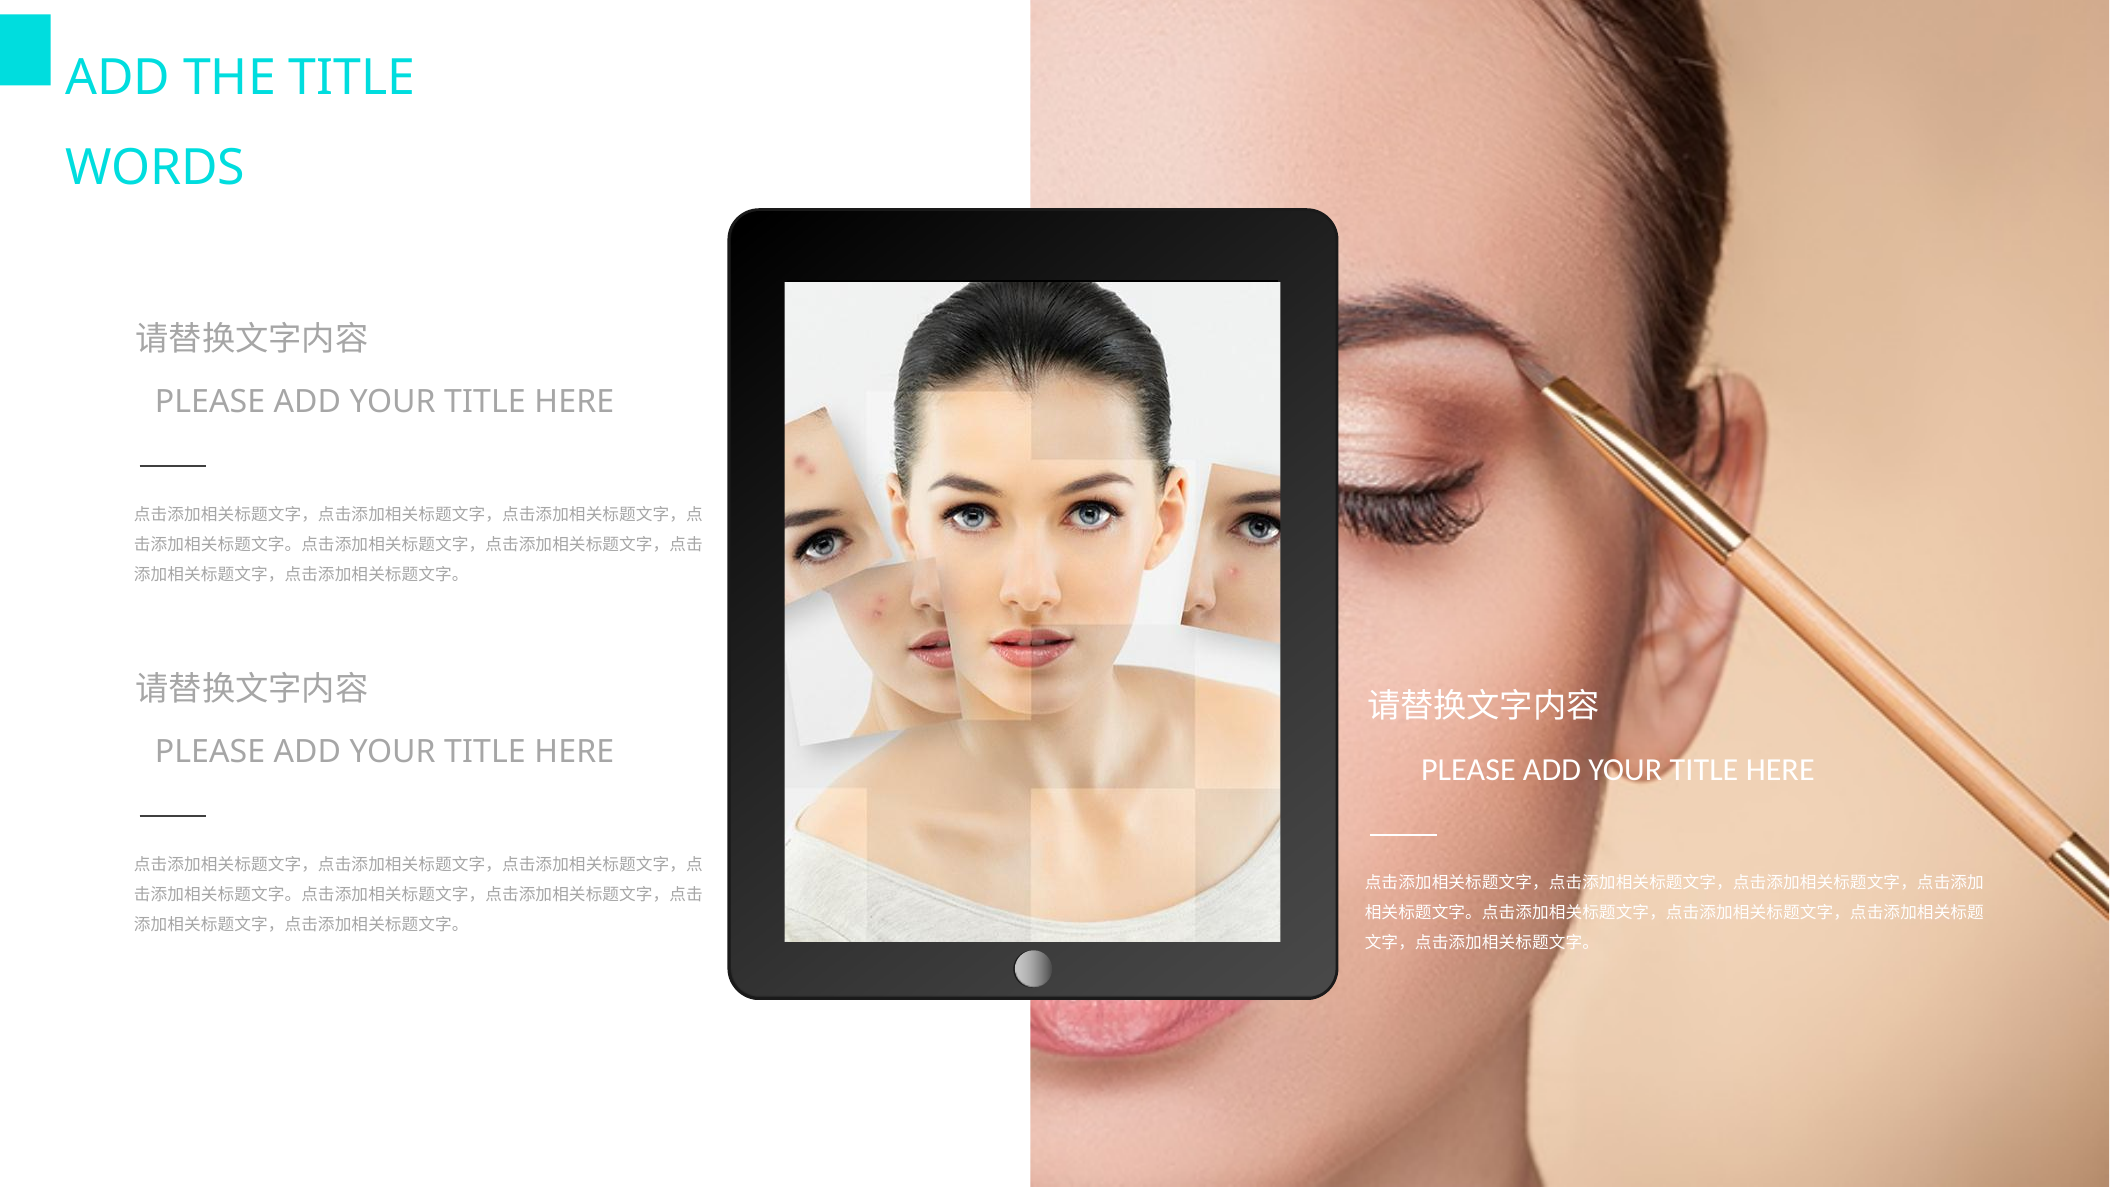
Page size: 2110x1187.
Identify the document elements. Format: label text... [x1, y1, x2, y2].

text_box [119, 309, 727, 593]
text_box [119, 659, 727, 943]
text_box ADD THE TITLE WORDS [50, 7, 583, 202]
text_box [1029, 0, 2110, 1187]
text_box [726, 208, 1339, 1000]
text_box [1349, 676, 2000, 961]
